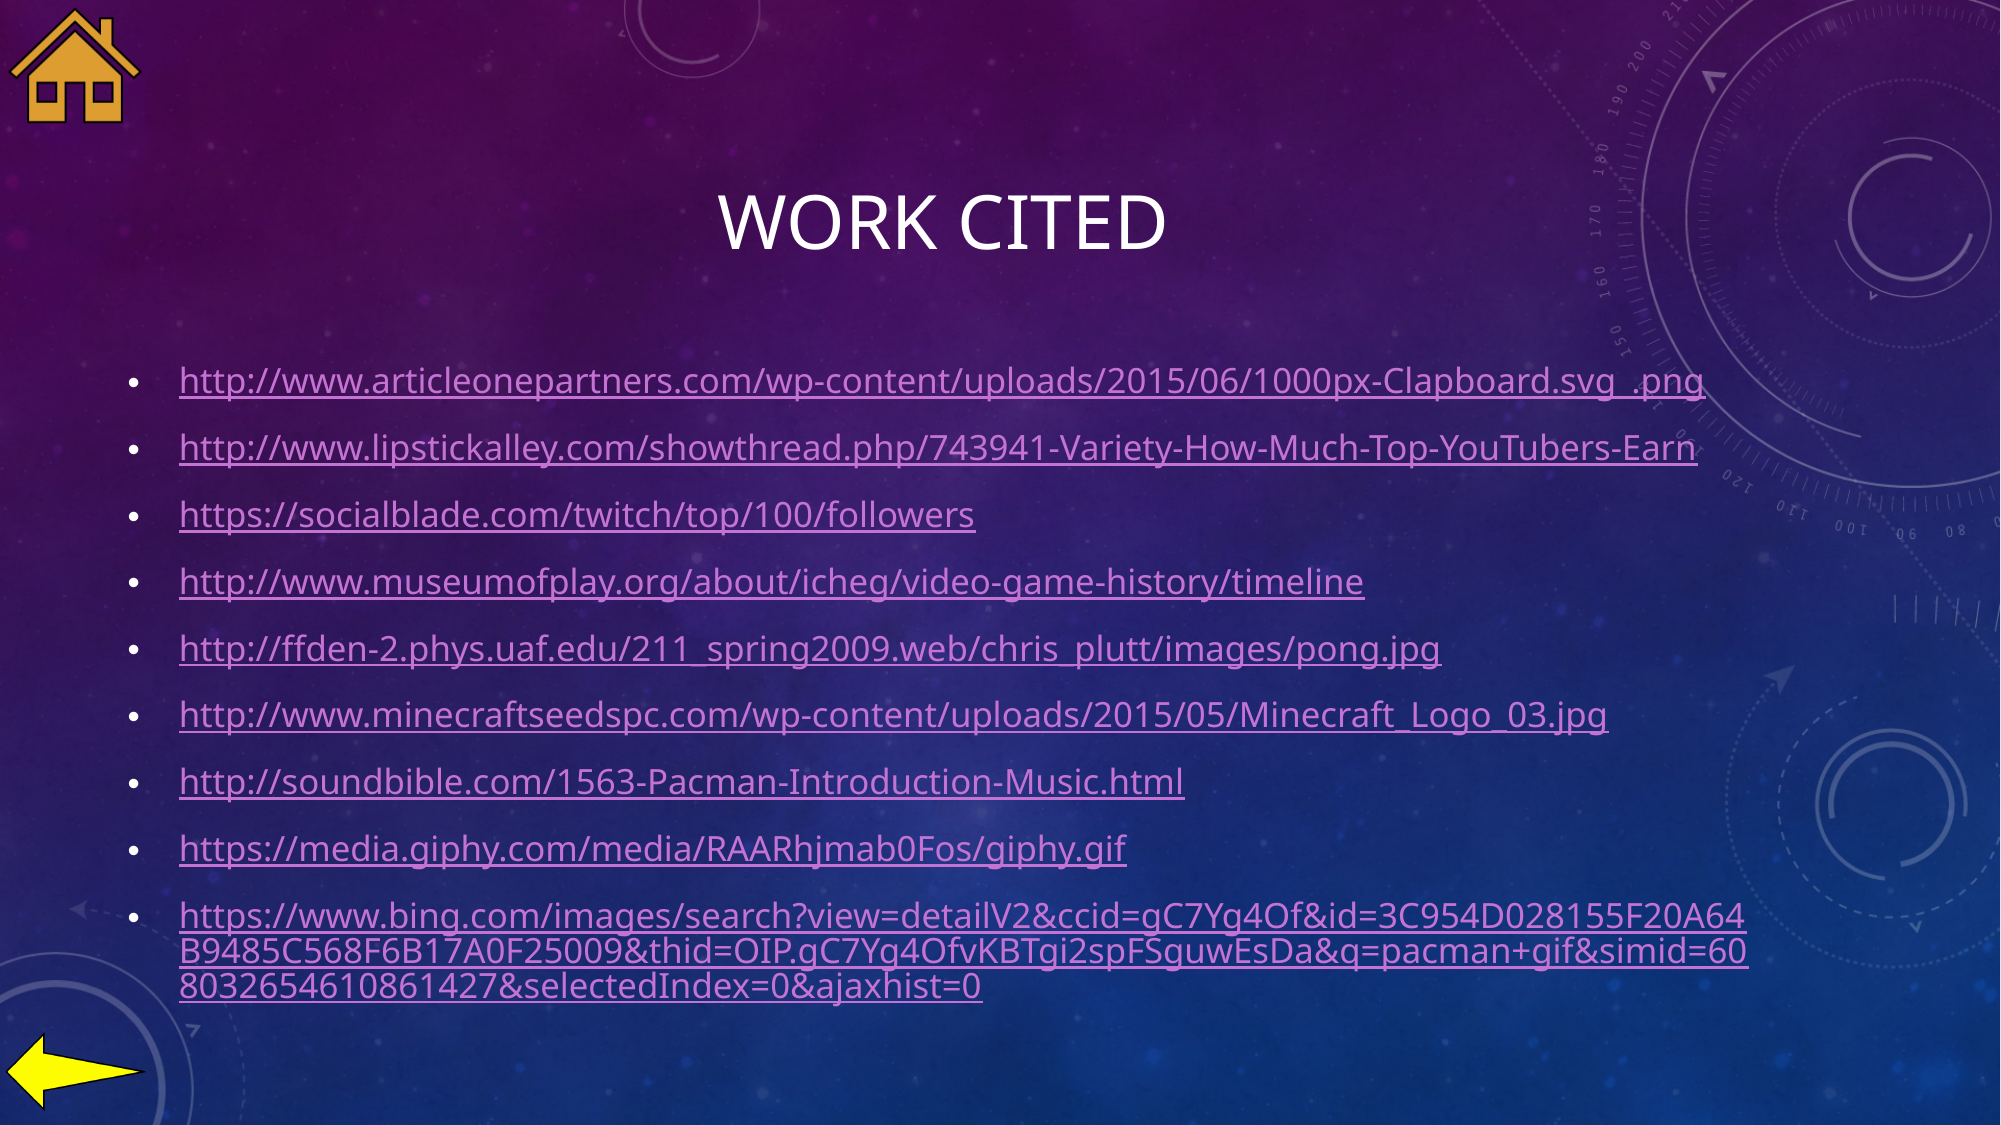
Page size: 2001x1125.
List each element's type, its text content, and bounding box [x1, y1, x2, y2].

picture [0, 0, 2001, 1125]
list http://www.articleonepartners.com/wp-content/uploads/2015/06/1000px-Clapboard.svg_.png http://www.lipstickalley.com/showthread.php/743941-Variety-How-Much-Top-YouTubers-Earn https://socialblade.com/twitch/top/100/followers http://www.museumofplay.org/about/icheg/video-game-history/timeline http://ffden-2.phys.uaf.edu/211_spring2009.web/chris_plutt/images/pong.jpg http://www.minecraftseedspc.com/wp-content/uploads/2015/05/Minecraft_Logo_03.jpg http://soundbible.com/1563-Pacman-Introduction-Music.html https://media.giphy.com/media/RAARhjmab0Fos/giphy.gif https://www.bing.com/images/search?view=detailV2&ccid=gC7Yg4Of&id=3C954D028155F20A64B9485C568F6B17A0F25009&thid=OIP.gC7Yg4OfvKBTgi2spFSguwEsDa&q=pacman+gif&simid=608032654610861427&selectedIndex=0&ajaxhist=0 [112, 351, 1775, 950]
title Work cited [112, 99, 1775, 339]
